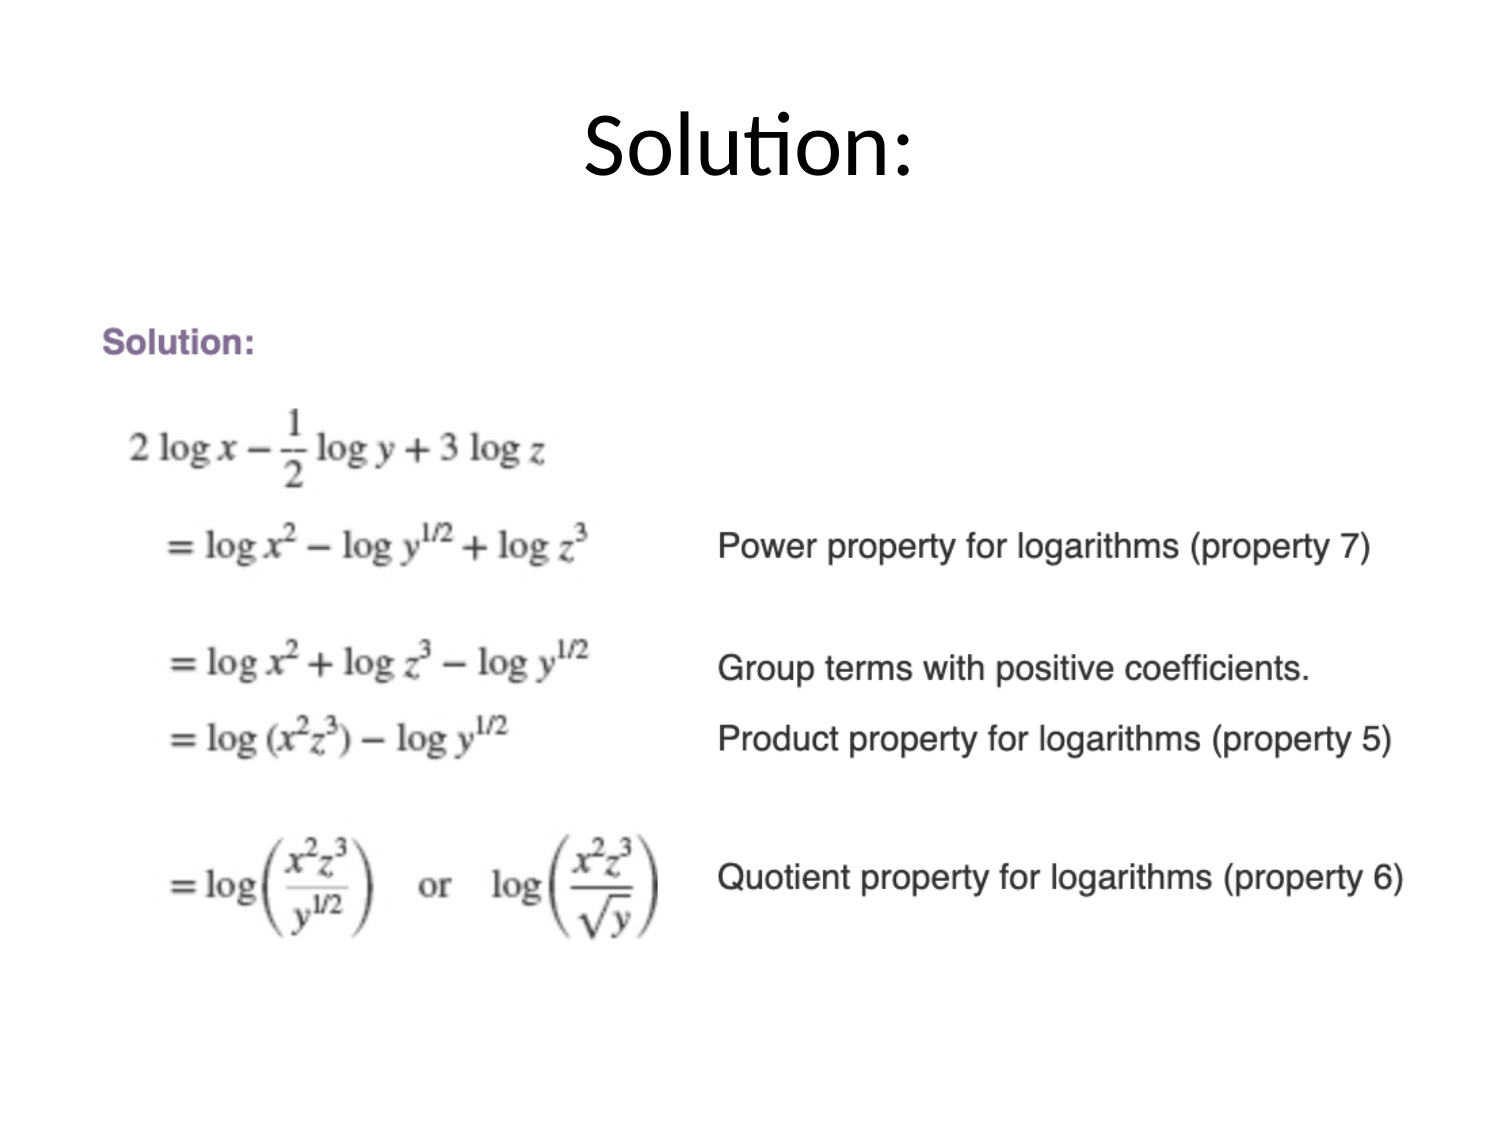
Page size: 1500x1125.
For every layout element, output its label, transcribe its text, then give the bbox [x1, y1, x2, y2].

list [74, 262, 1426, 1006]
title Solution: [75, 45, 1425, 233]
